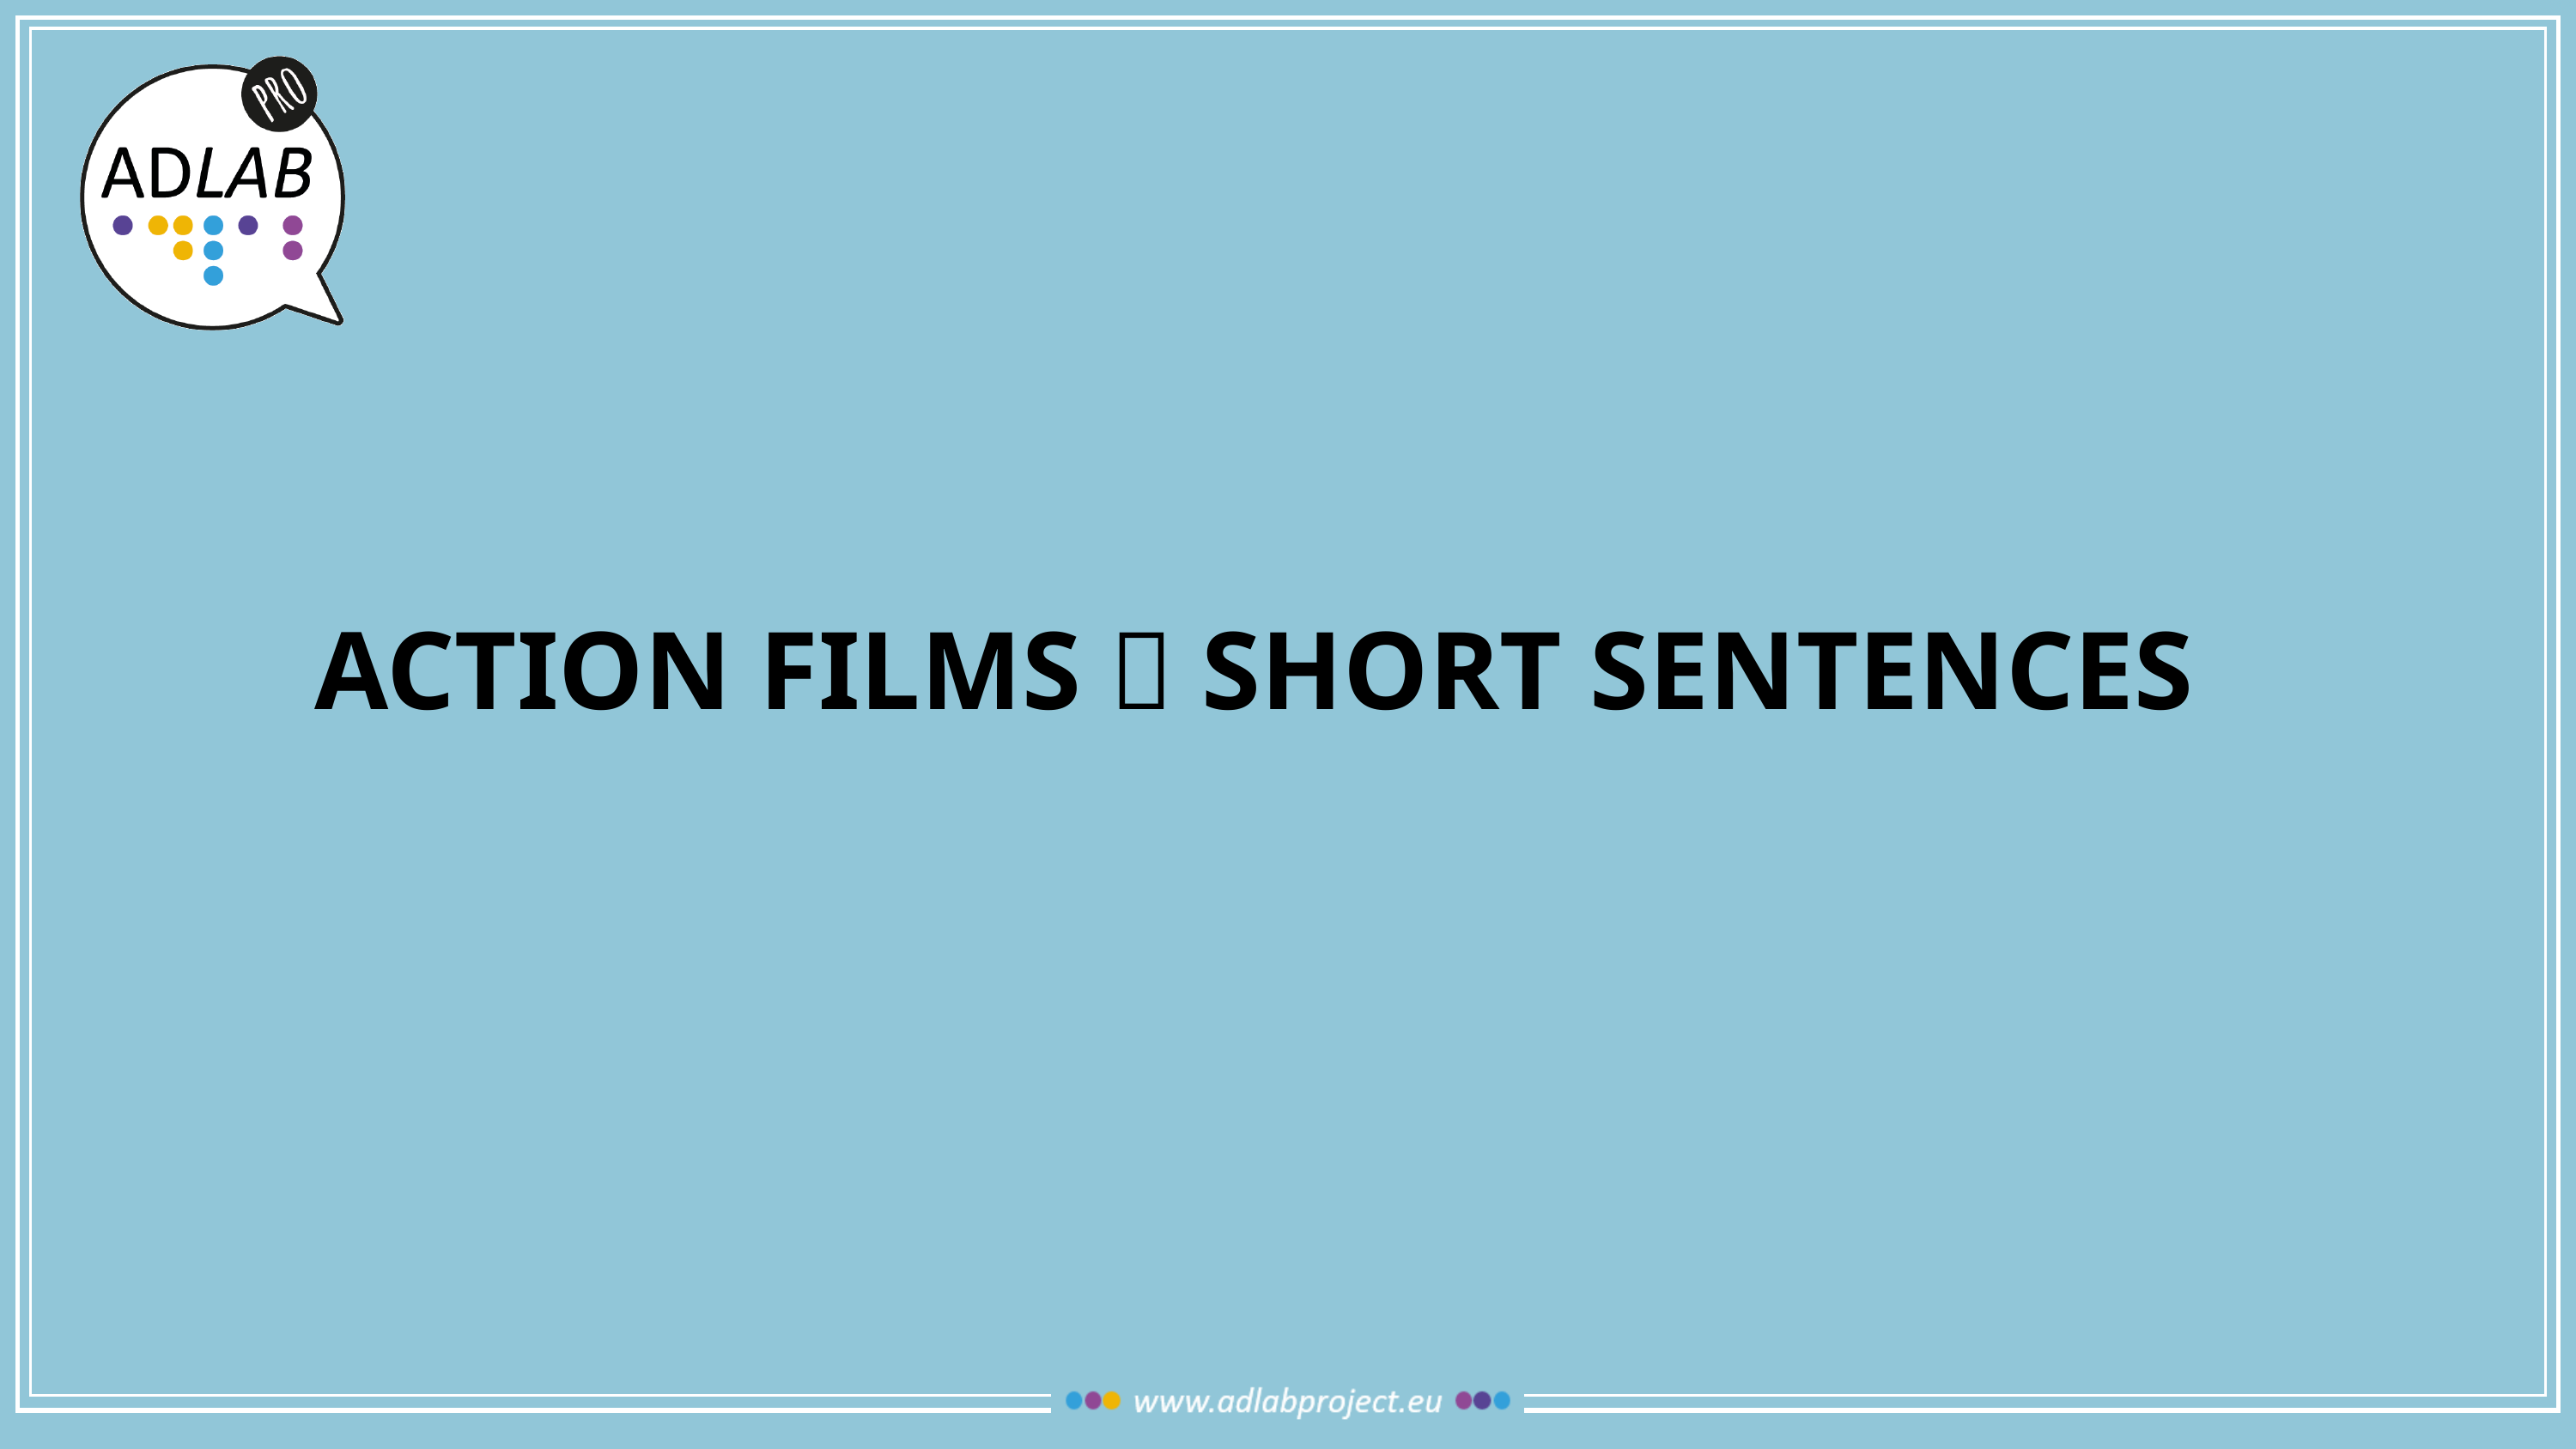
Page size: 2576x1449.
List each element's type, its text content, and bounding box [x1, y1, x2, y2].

title Action films  short sentences [0, 535, 2576, 815]
picture [1051, 1378, 1524, 1429]
picture [72, 49, 353, 330]
